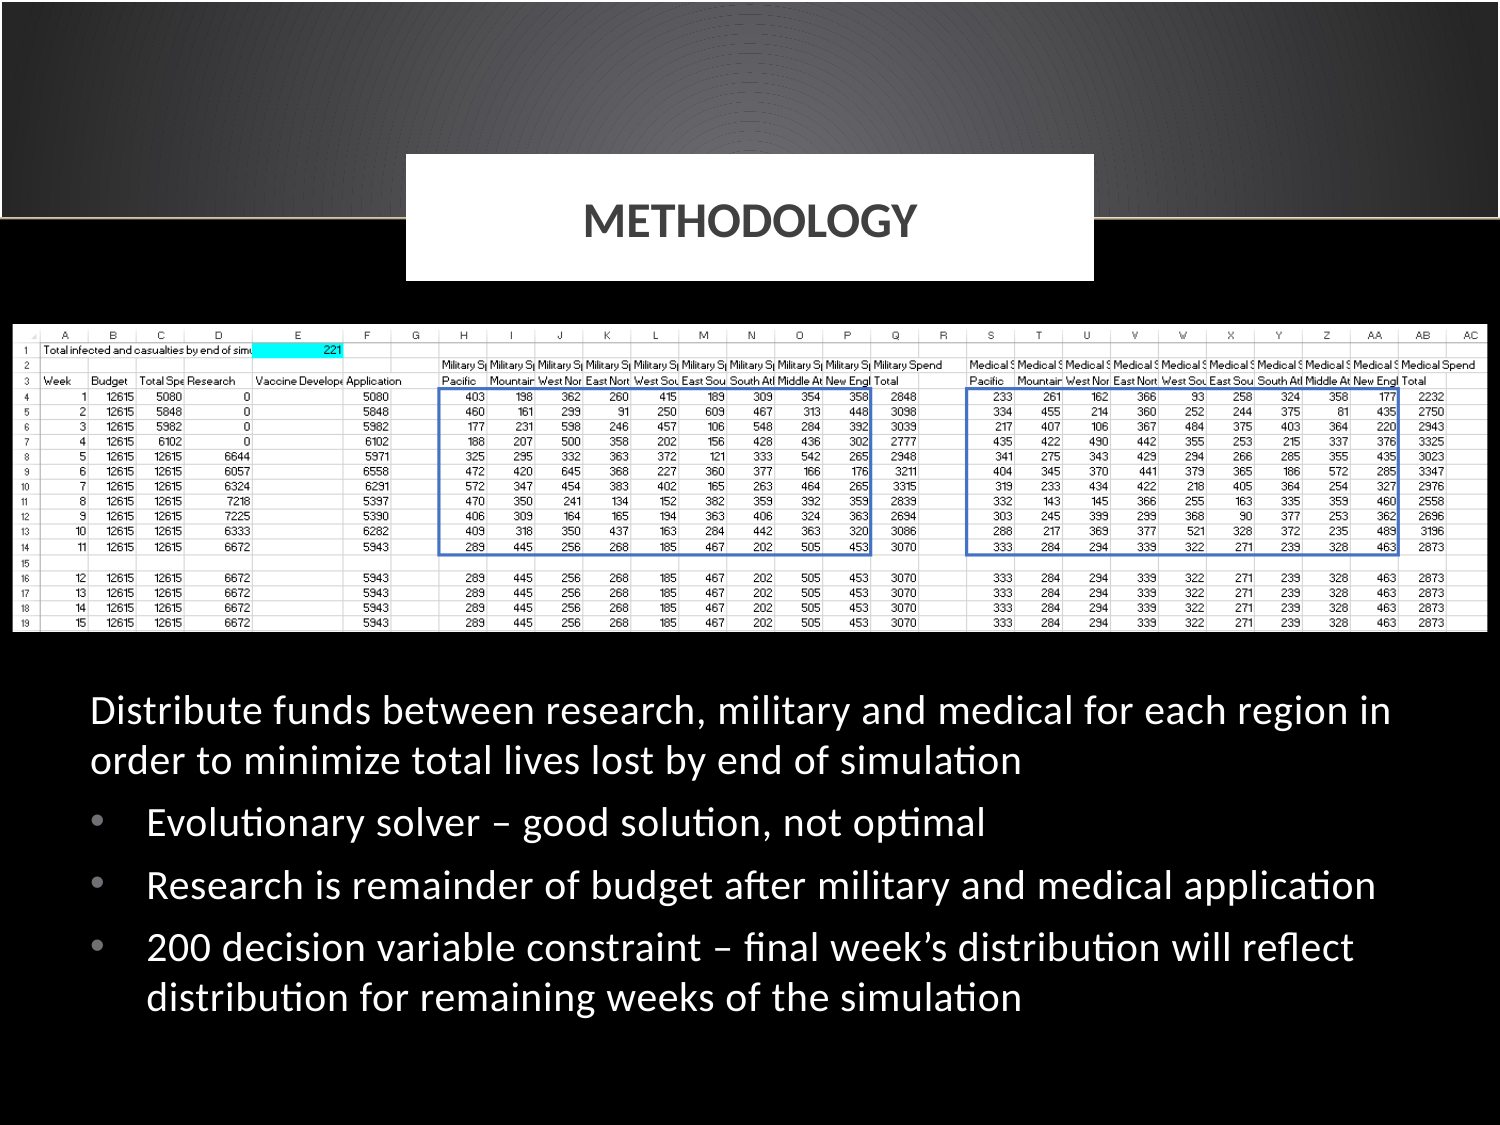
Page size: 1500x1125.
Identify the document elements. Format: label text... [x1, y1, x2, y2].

title METHODOLOGY [406, 154, 1094, 281]
picture [12, 324, 1488, 632]
list Distribute funds between research, military and medical for each region in order to minimize total lives lost by end of simulation Evolutionary solver – good solution, not optimal Research is remainder of budget after military and medical application 200 decision variable constraint – final week’s distribution will reflect distribution for remaining weeks of the simulation [75, 675, 1425, 1044]
